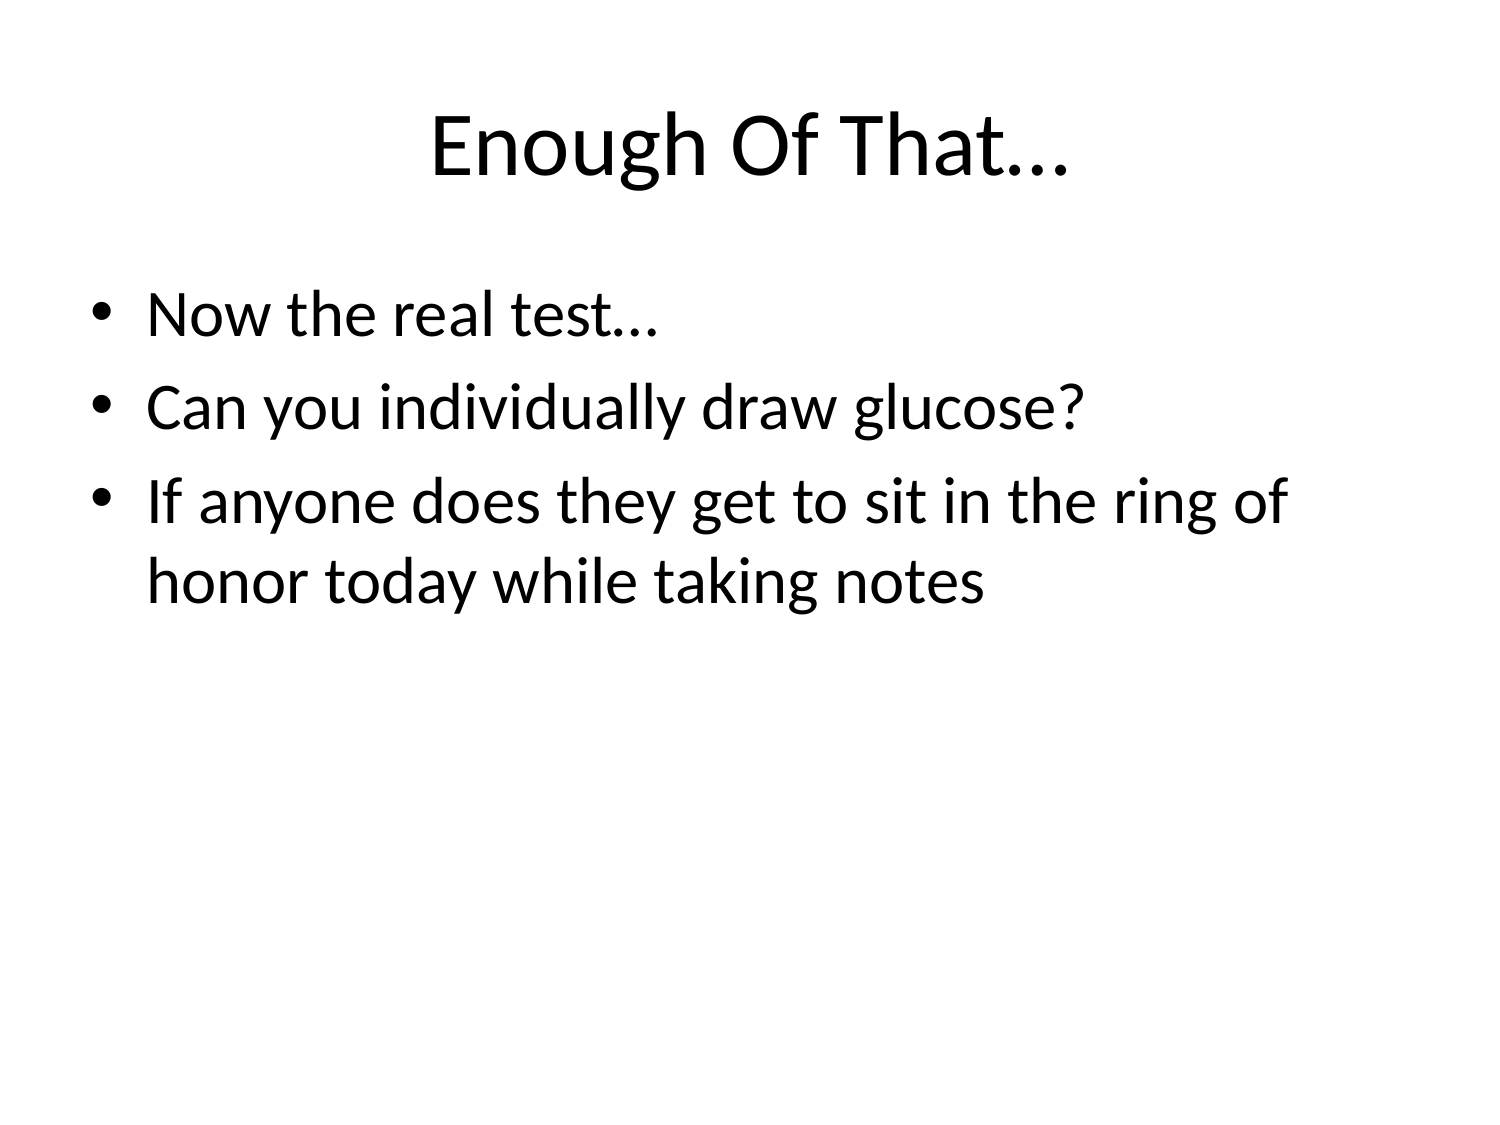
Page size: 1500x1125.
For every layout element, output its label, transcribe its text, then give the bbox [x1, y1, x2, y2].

list Now the real test… Can you individually draw glucose? If anyone does they get to sit in the ring of honor today while taking notes [75, 262, 1425, 1005]
title Enough Of That… [75, 45, 1425, 233]
